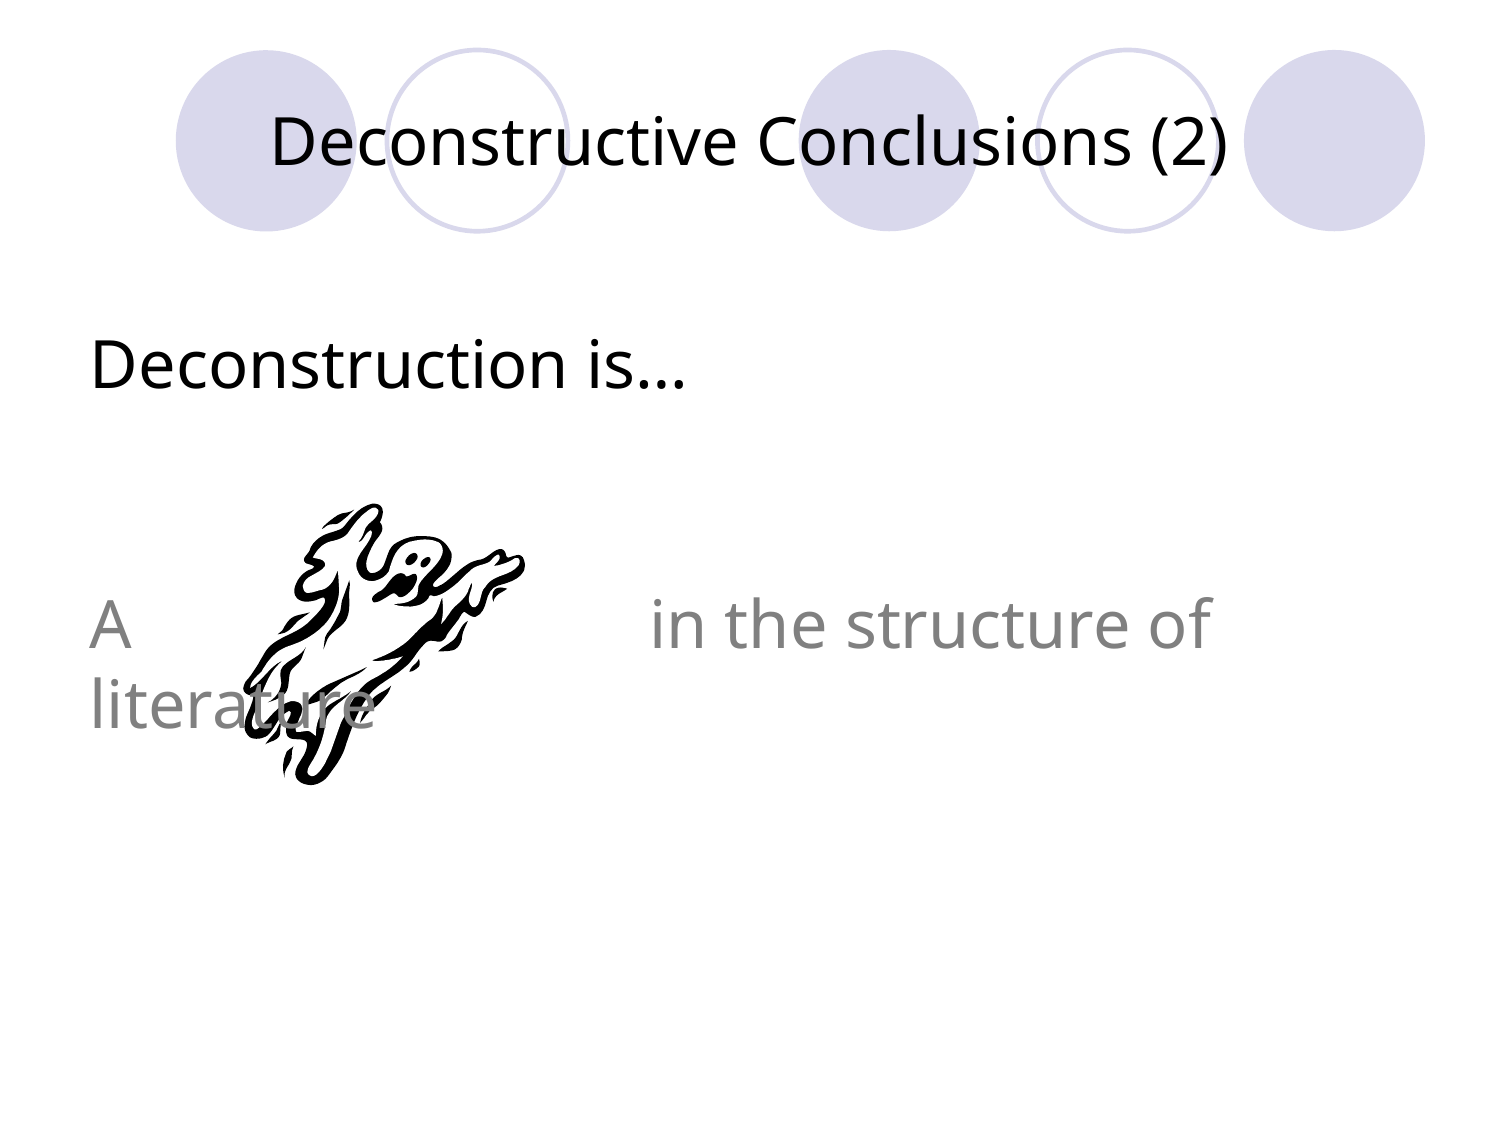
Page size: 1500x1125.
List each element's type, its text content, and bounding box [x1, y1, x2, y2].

text_box A in the structure of literature [530, 574, 1500, 749]
picture [241, 503, 526, 787]
title Deconstructive Conclusions (2) [74, 44, 1426, 233]
text_box A in the structure of literature [0, 574, 236, 749]
text_box Deconstruction is… [0, 314, 1500, 409]
